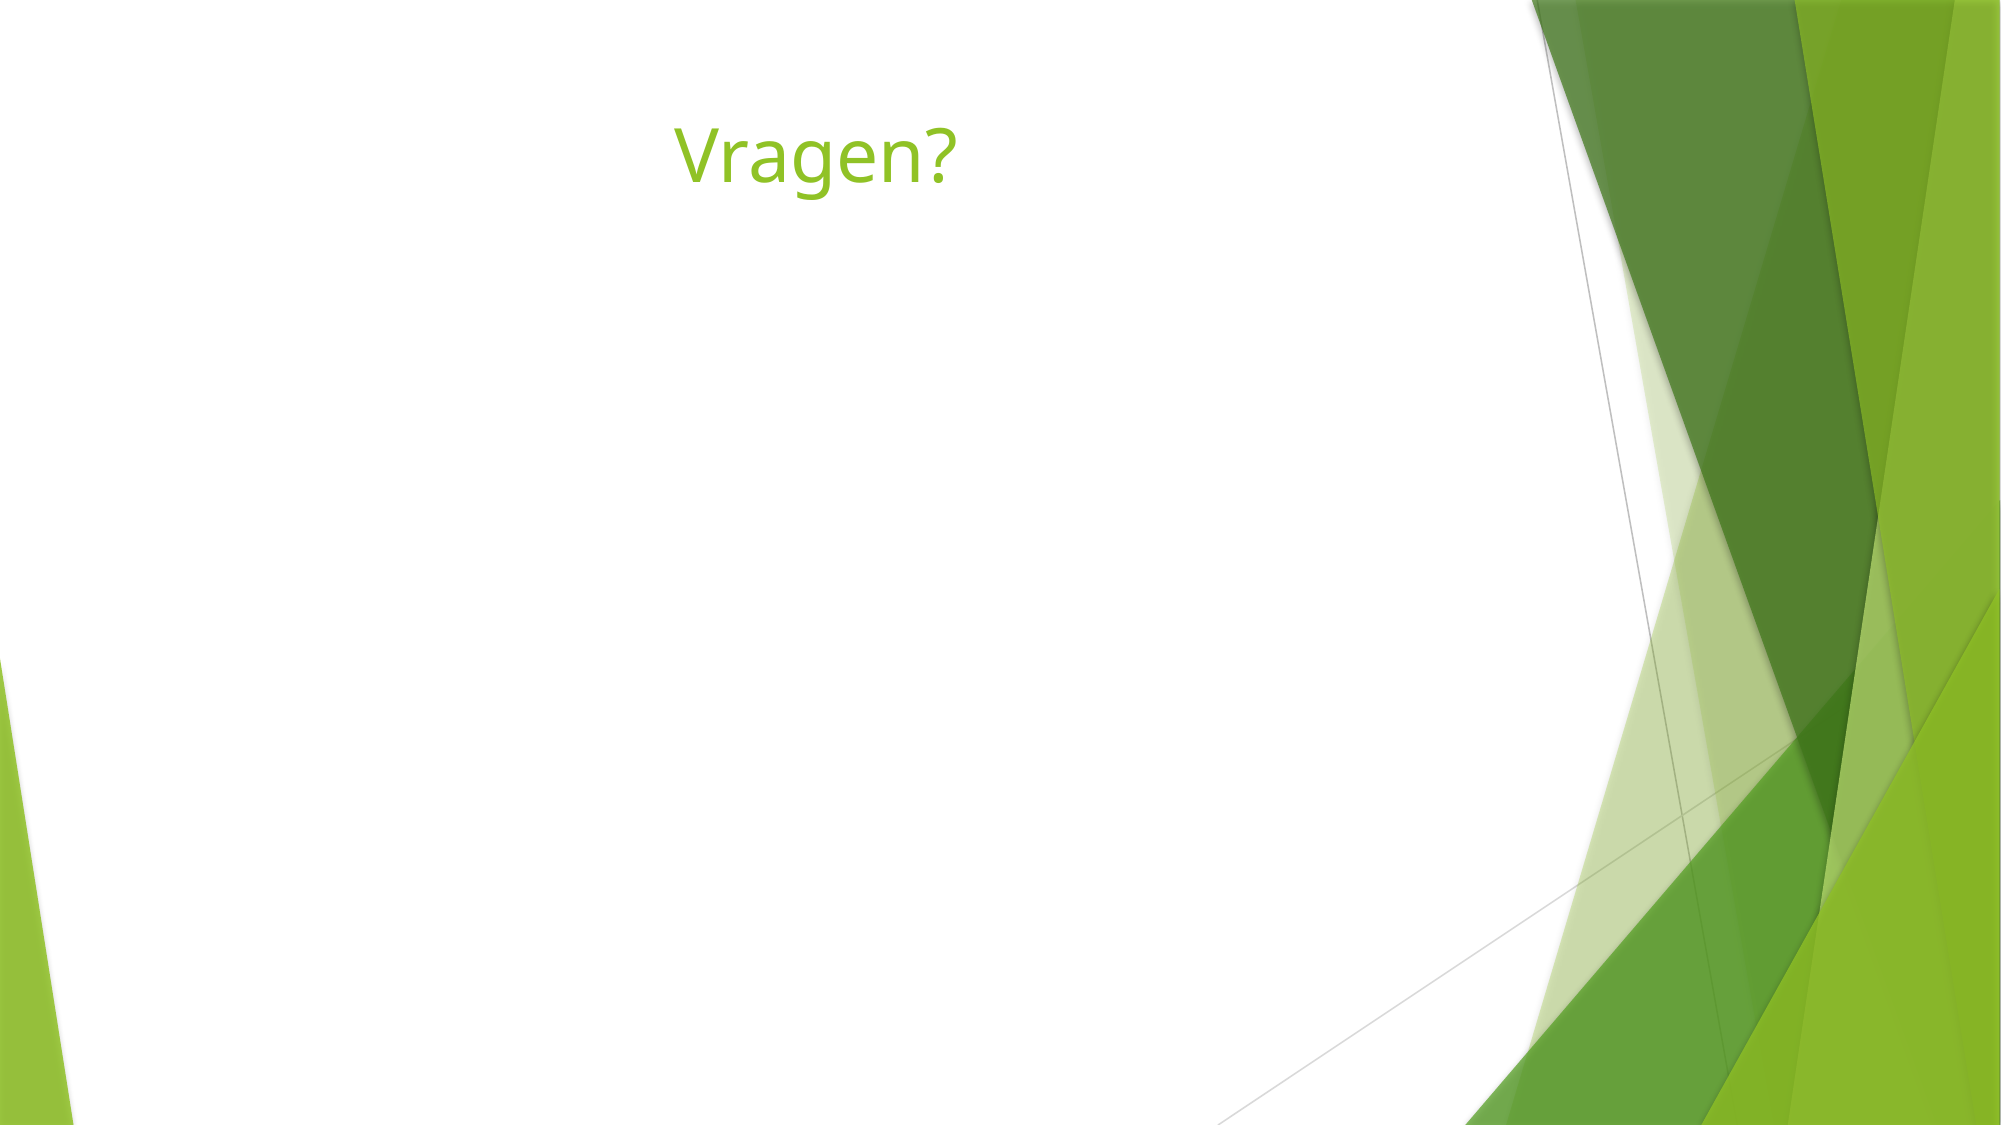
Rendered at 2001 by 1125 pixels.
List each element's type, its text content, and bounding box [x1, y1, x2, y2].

title Vragen? [111, 99, 1522, 317]
